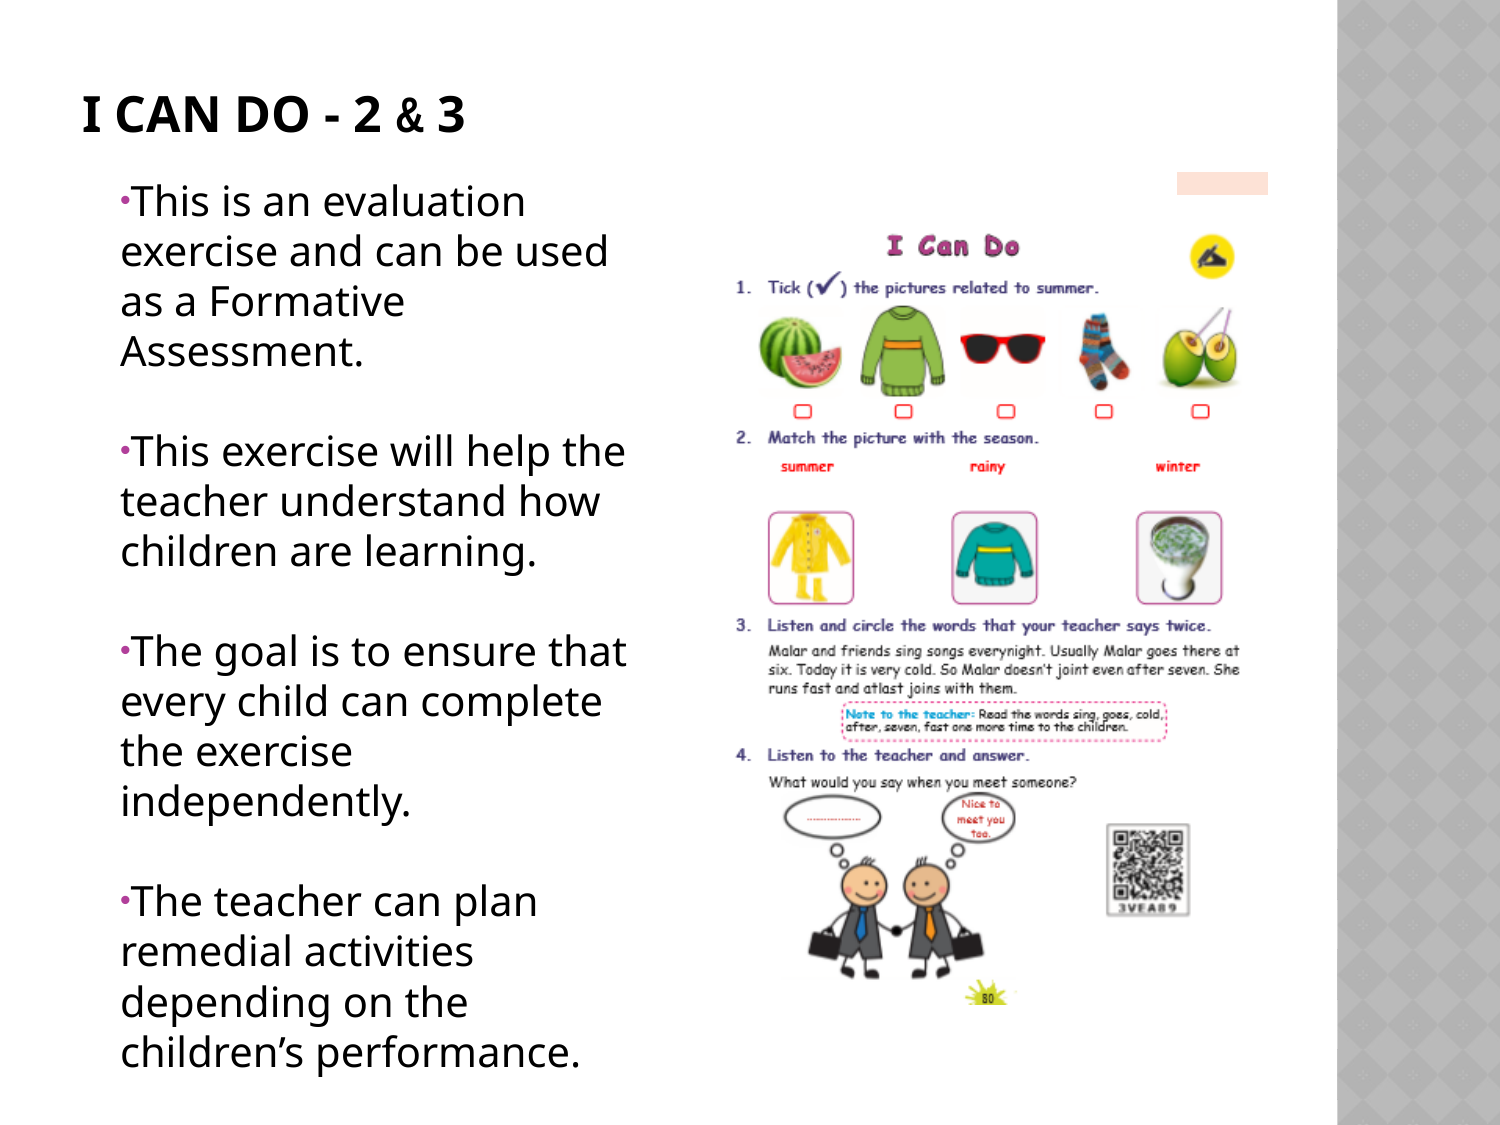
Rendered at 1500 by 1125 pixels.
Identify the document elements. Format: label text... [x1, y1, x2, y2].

list This is an evaluation exercise and can be used as a Formative Assessment. This exercise will help the teacher understand how children are learning. The goal is to ensure that every child can complete the exercise independently. The teacher can plan remedial activities depending on the children’s performance. [112, 174, 650, 1025]
title I can do - 2 & 3 [75, 62, 1043, 143]
picture [687, 162, 1288, 1006]
